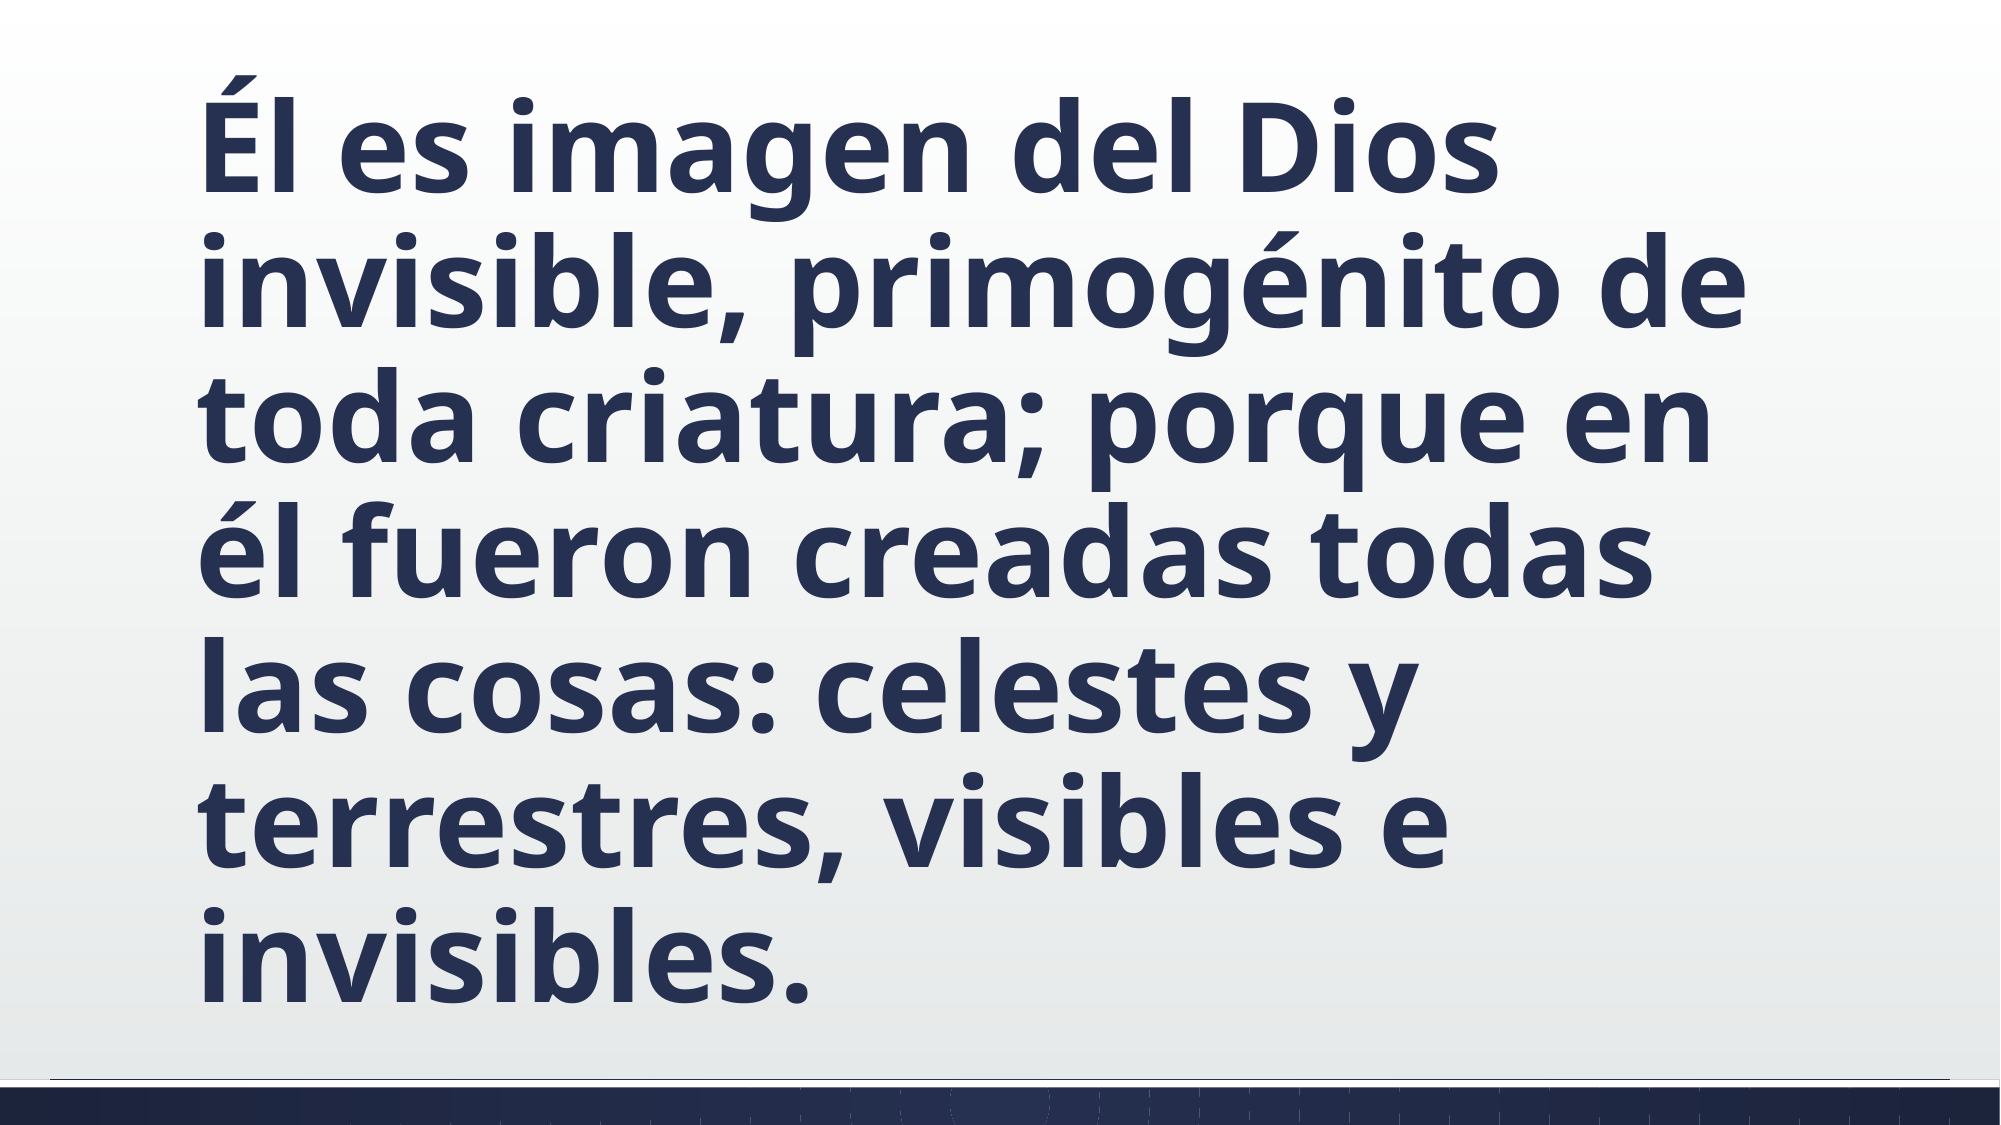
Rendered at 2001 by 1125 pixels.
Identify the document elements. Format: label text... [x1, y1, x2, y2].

list Él es imagen del Dios invisible, primogénito de toda criatura; porque en él fueron creadas todas las cosas: celestes y terrestres, visibles e invisibles. [173, 76, 1816, 990]
